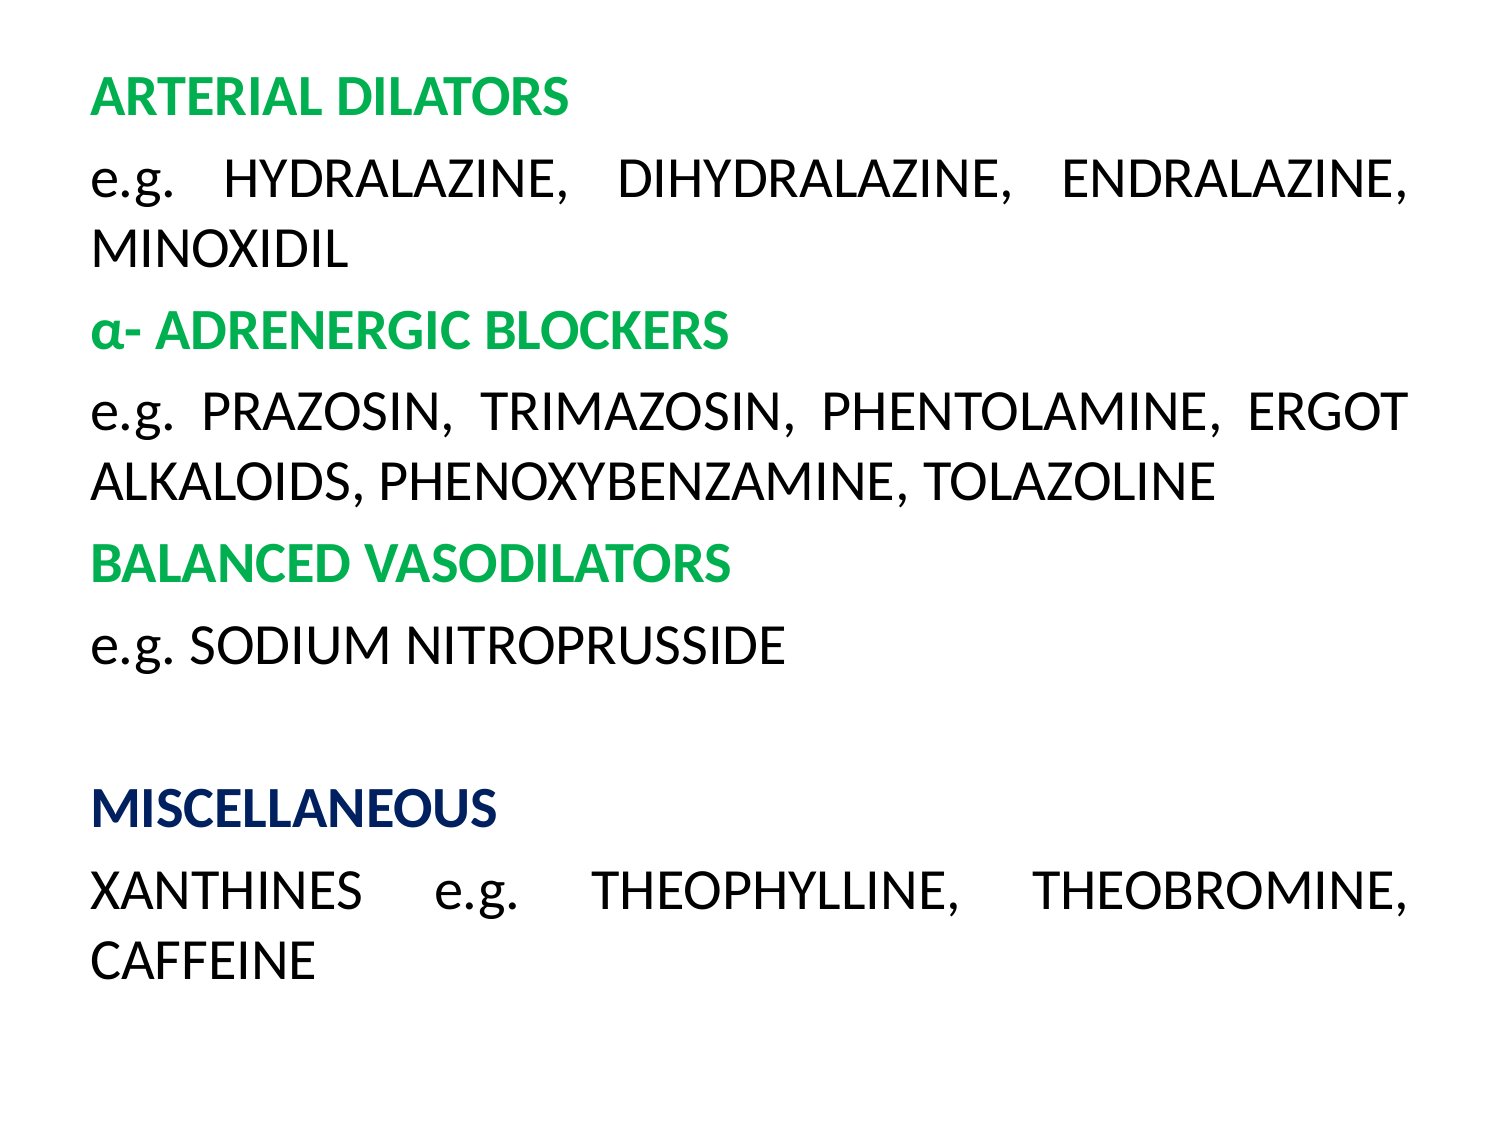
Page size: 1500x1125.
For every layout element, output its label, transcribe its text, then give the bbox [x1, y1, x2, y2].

list ARTERIAL DILATORS e.g. HYDRALAZINE, DIHYDRALAZINE, ENDRALAZINE, MINOXIDIL α- ADRENERGIC BLOCKERS e.g. PRAZOSIN, TRIMAZOSIN, PHENTOLAMINE, ERGOT ALKALOIDS, PHENOXYBENZAMINE, TOLAZOLINE BALANCED VASODILATORS e.g. SODIUM NITROPRUSSIDE MISCELLANEOUS XANTHINES e.g. THEOPHYLLINE, THEOBROMINE, CAFFEINE [75, 50, 1425, 1075]
